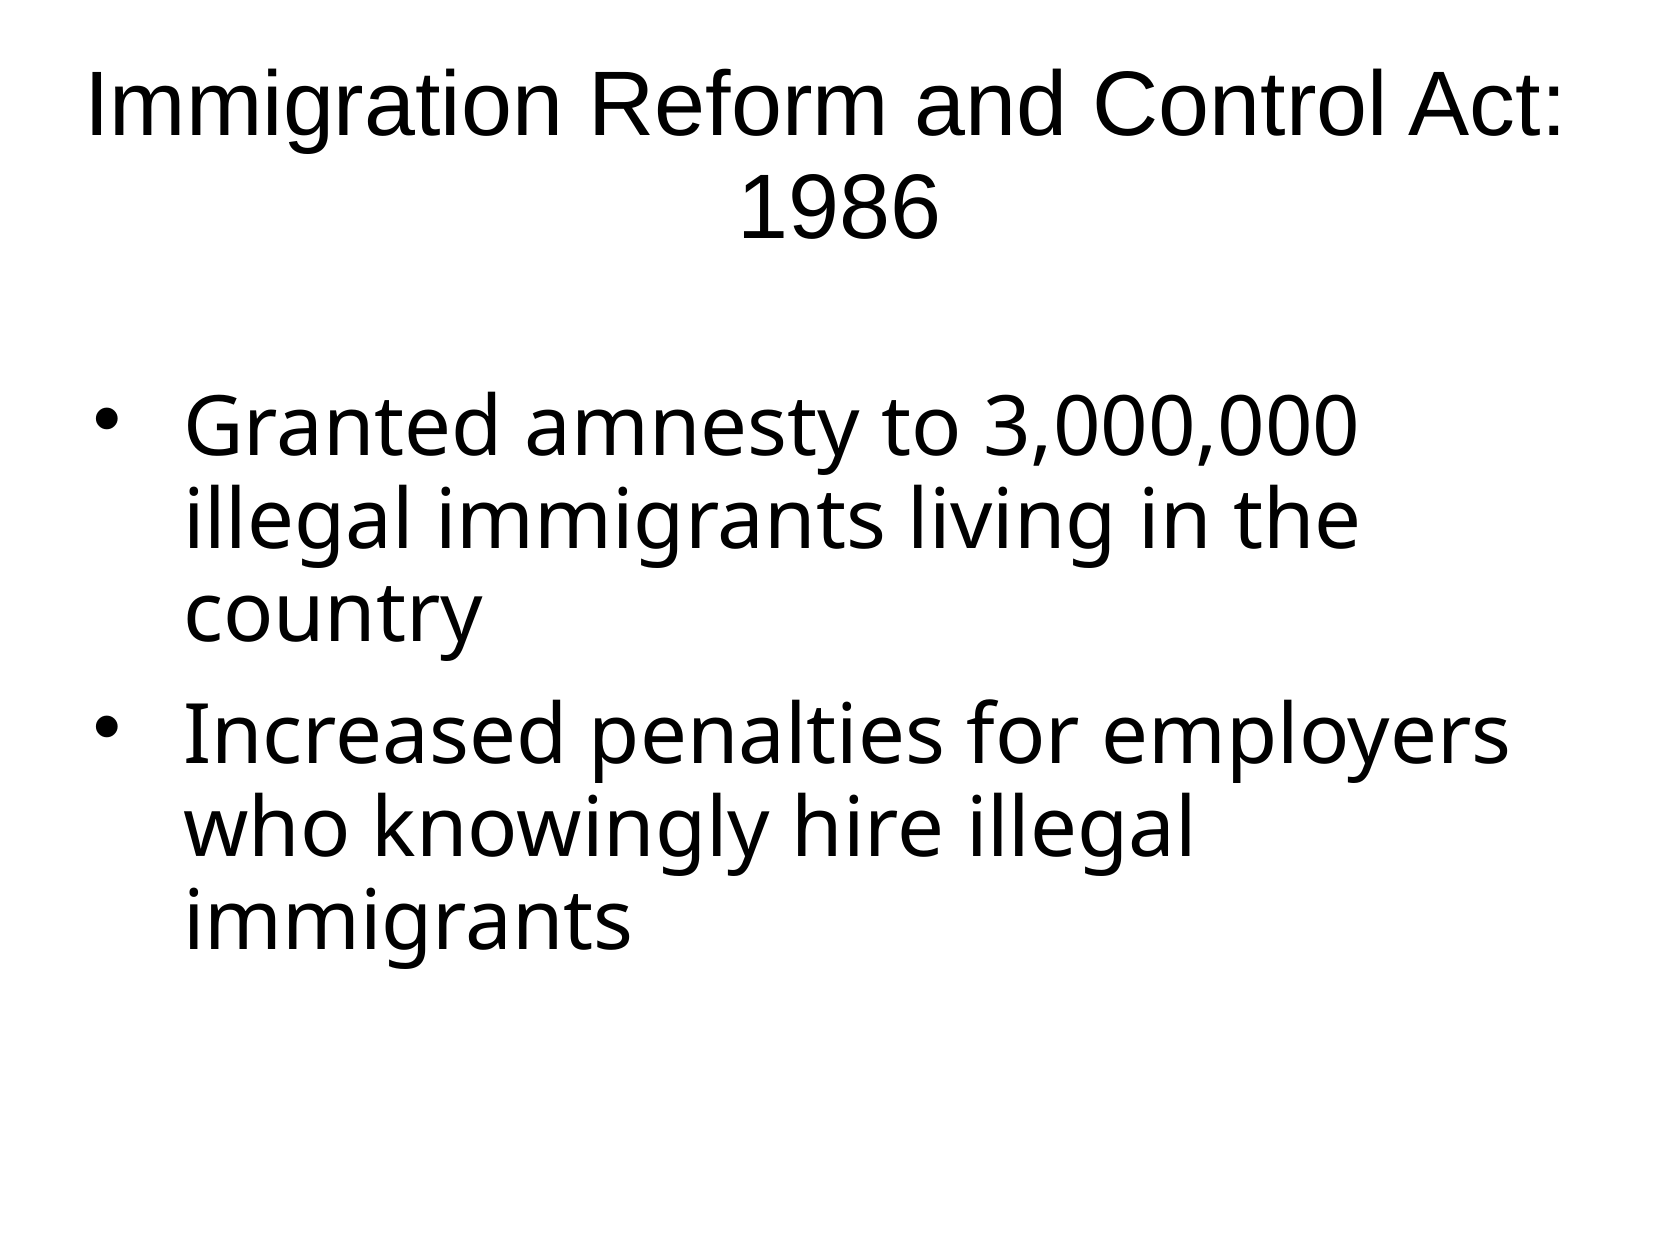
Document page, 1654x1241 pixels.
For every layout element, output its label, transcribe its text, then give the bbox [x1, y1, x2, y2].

title Immigration Reform and Control Act: 1986 [82, 47, 1571, 259]
list Granted amnesty to 3,000,000 illegal immigrants living in the country Increased penalties for employers who knowingly hire illegal immigrants [75, 375, 1563, 1194]
